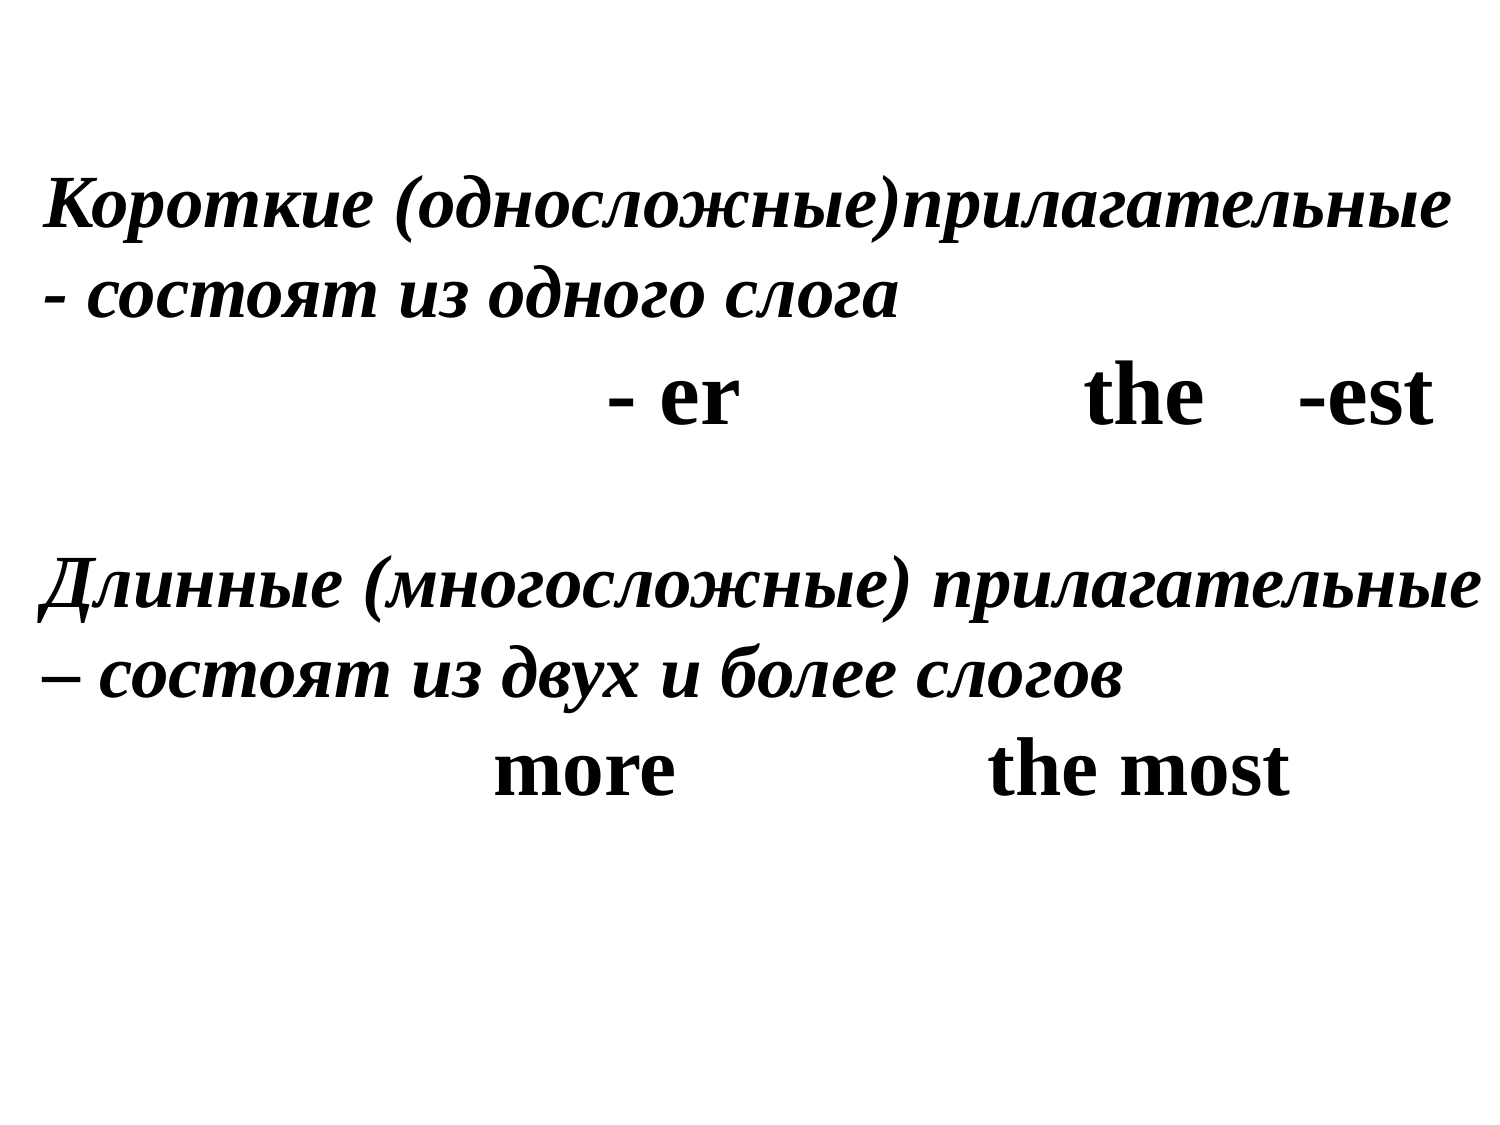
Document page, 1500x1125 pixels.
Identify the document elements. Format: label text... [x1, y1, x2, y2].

title Короткие (односложные)прилагательные - состоят из одного слога - er the -est Длинные (многосложные) прилагательные – состоят из двух и более слогов more the most [28, 0, 1500, 1093]
